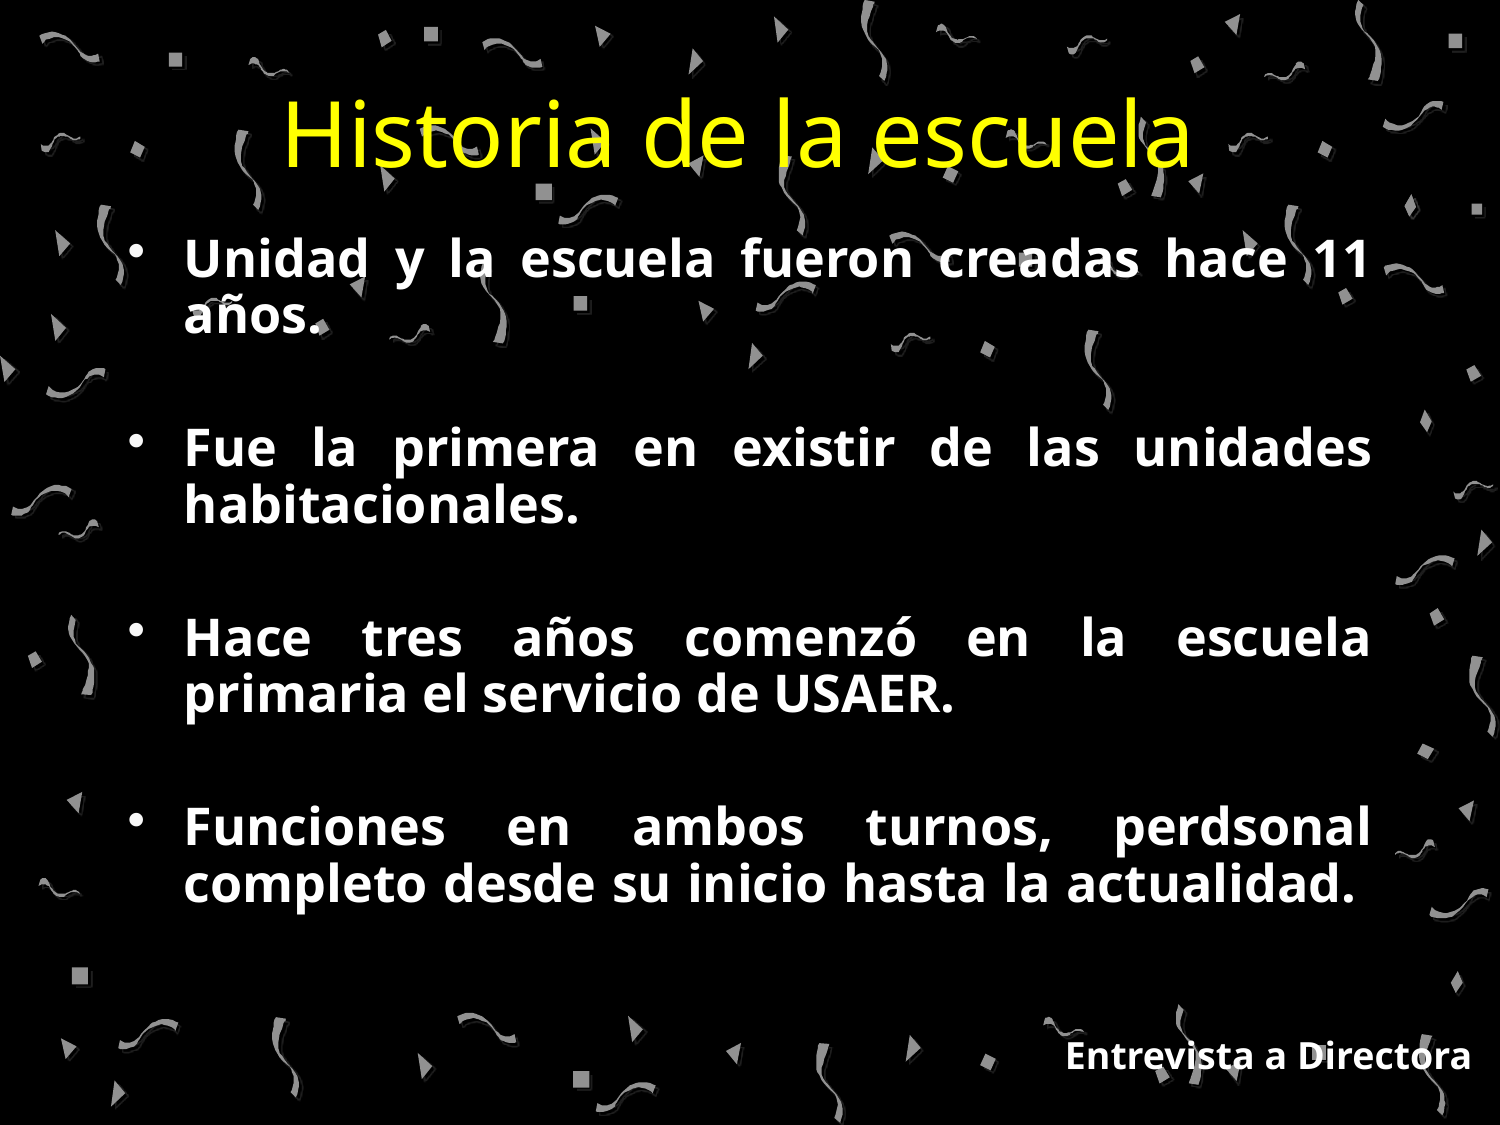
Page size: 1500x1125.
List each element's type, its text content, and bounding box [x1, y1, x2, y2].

text_box Entrevista a Directora [1049, 1024, 1500, 1085]
list Unidad y la escuela fueron creadas hace 11 años. Fue la primera en existir de las unidades habitacionales. Hace tres años comenzó en la escuela primaria el servicio de USAER. Funciones en ambos turnos, perdsonal completo desde su inicio hasta la actualidad. [112, 224, 1388, 1001]
title Historia de la escuela [112, 37, 1388, 224]
